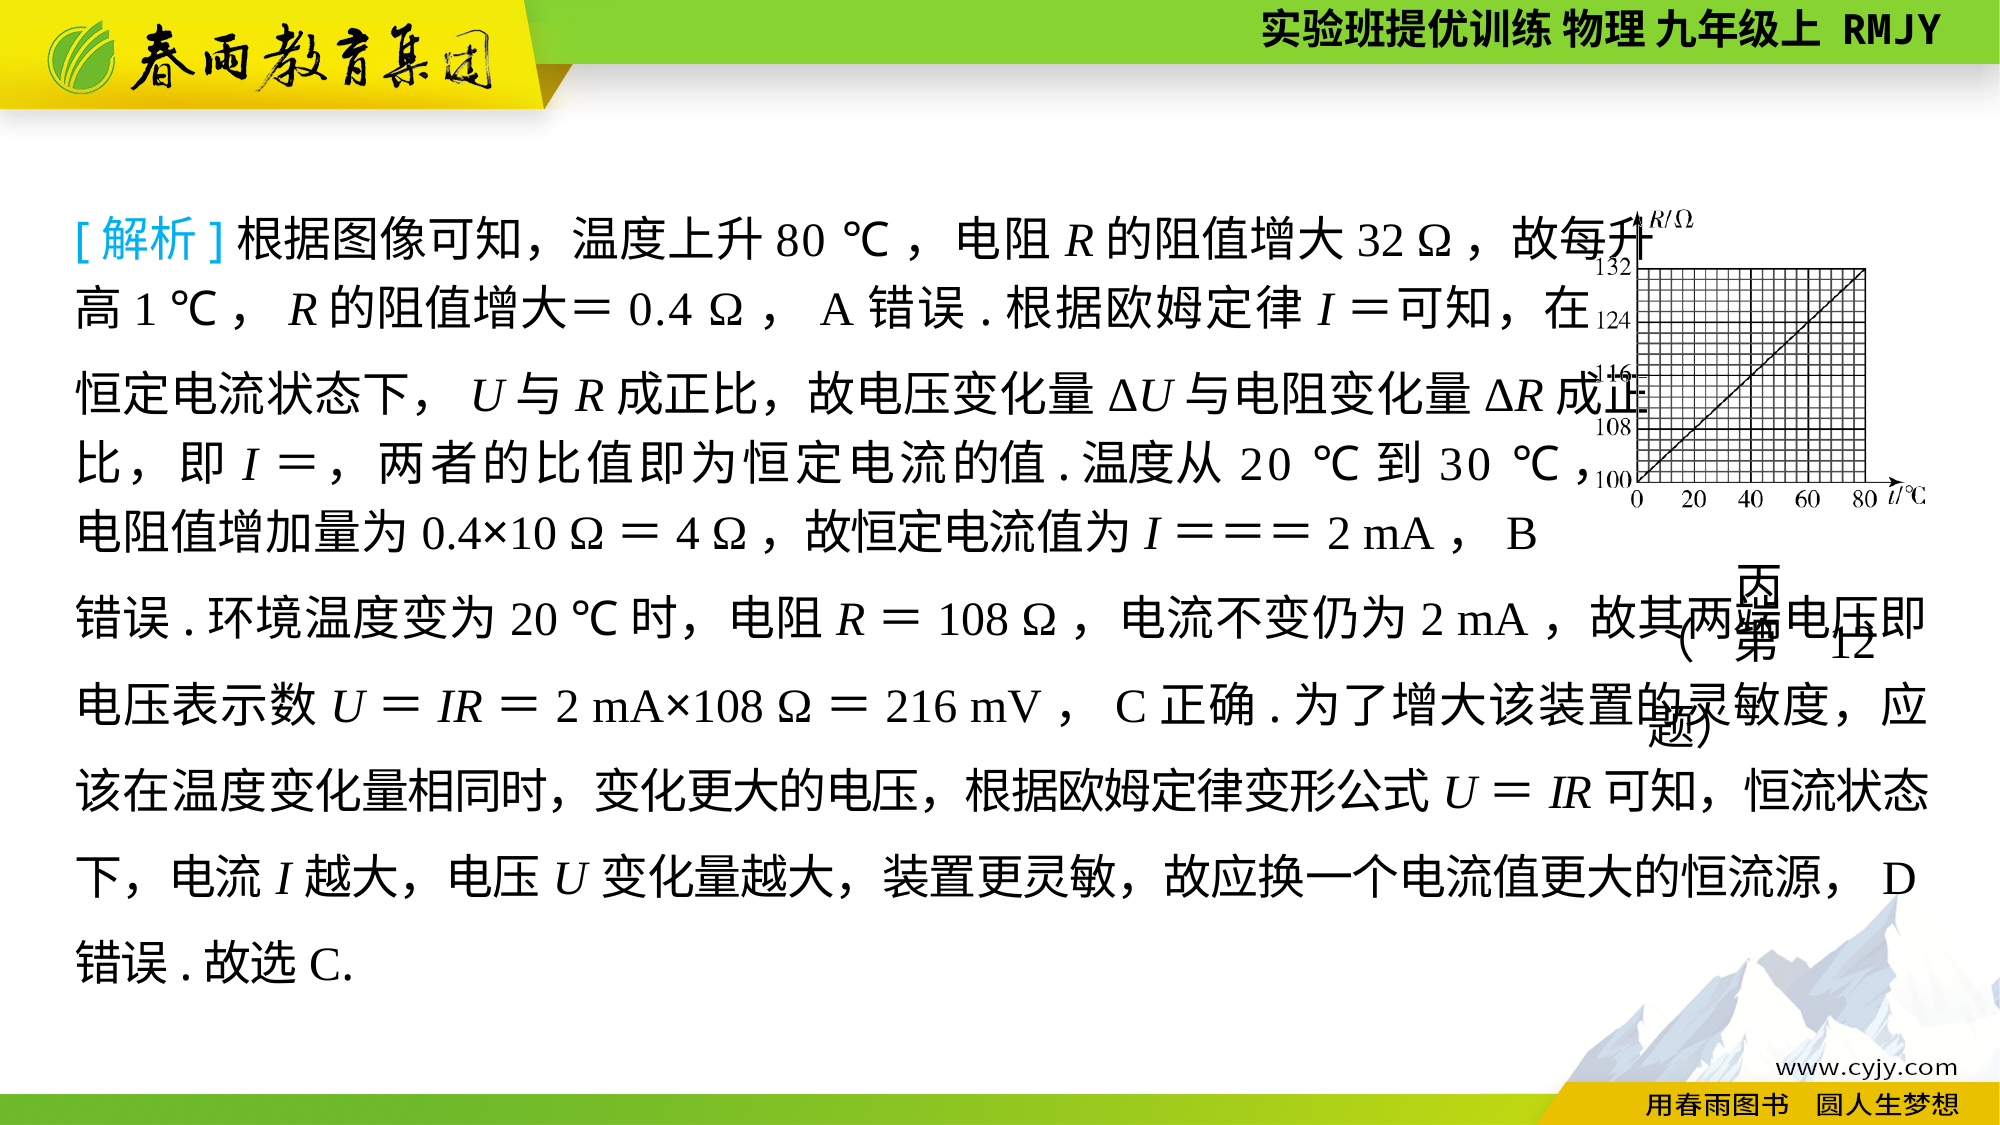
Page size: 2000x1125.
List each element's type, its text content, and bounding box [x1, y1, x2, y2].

picture [0, 0, 2000, 1125]
text_box （第12题） [1632, 574, 1903, 676]
text_box 丙 [1720, 524, 1799, 574]
